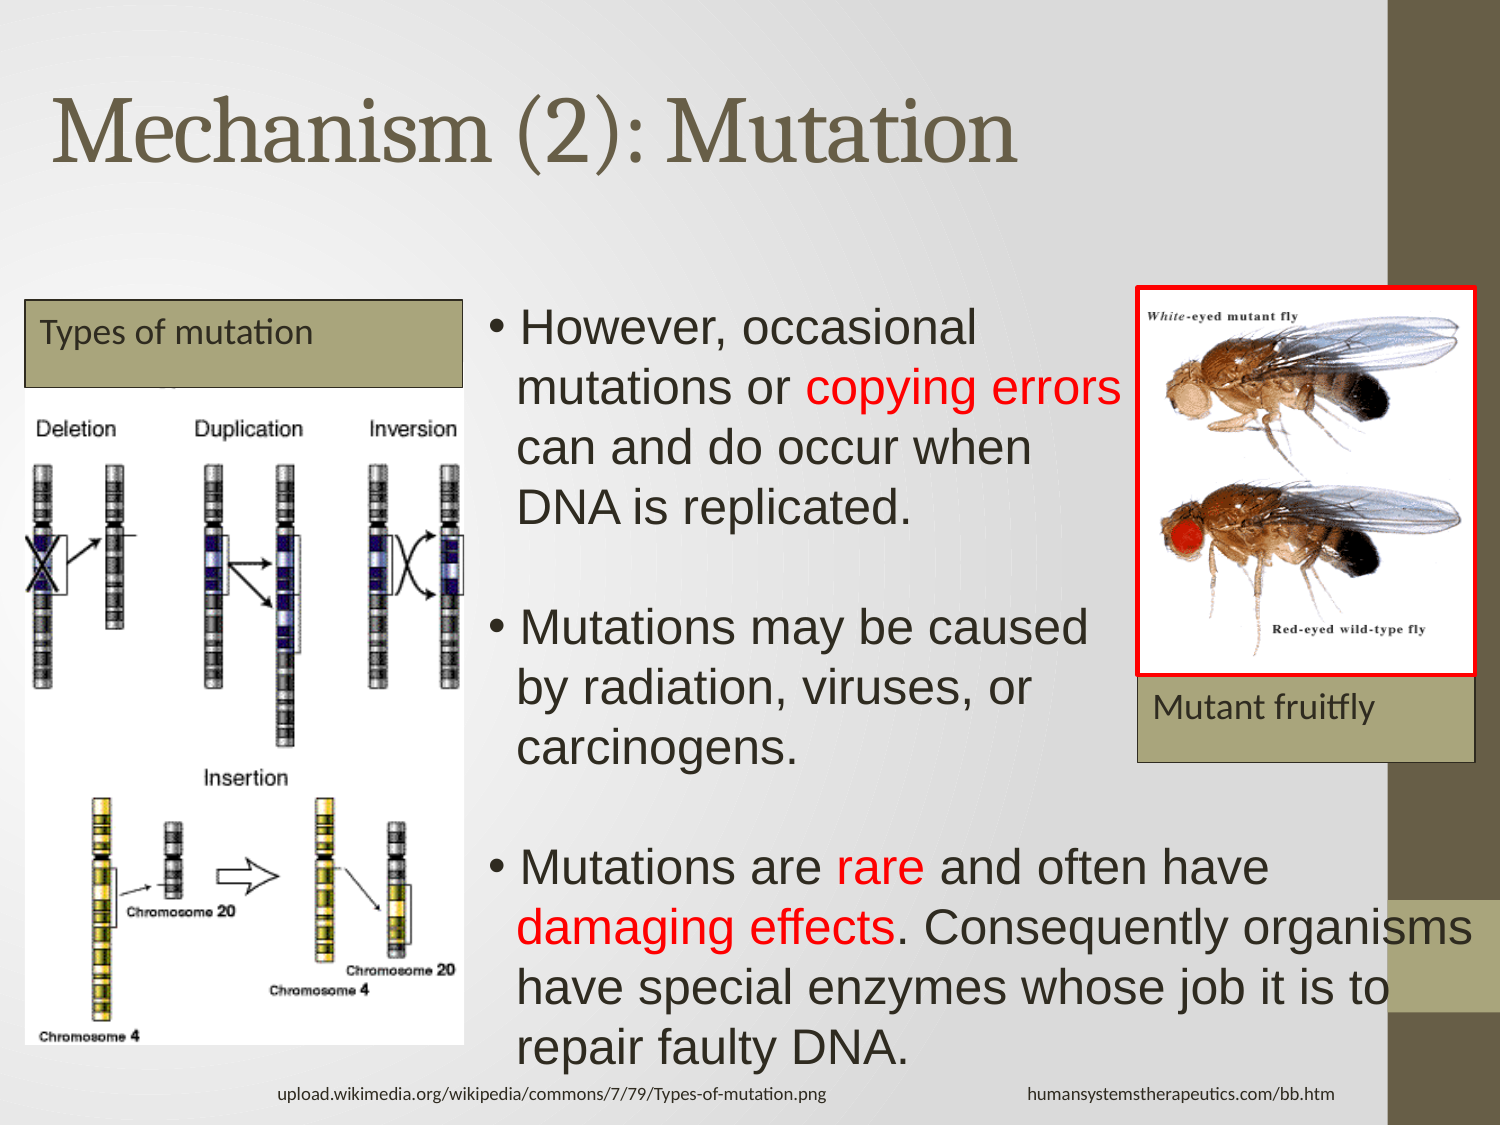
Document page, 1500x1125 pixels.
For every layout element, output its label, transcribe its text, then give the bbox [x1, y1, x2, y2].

text_box upload.wikimedia.org/wikipedia/commons/7/79/Types-of-mutation.png humansystemstherapeutics.com/bb.htm [262, 1074, 473, 1112]
title Mechanism (2): Mutation [35, 42, 1311, 206]
picture [1136, 286, 1476, 676]
text_box However, occasional mutations or copying errors can and do occur when DNA is replicated. Mutations may be caused by radiation, viruses, or carcinogens. Mutations are rare and often have damaging effects. Consequently organisms have special enzymes whose job it is to repair faulty DNA. [473, 287, 1500, 1125]
picture [24, 361, 465, 1046]
text_box Types of mutation [24, 299, 463, 359]
